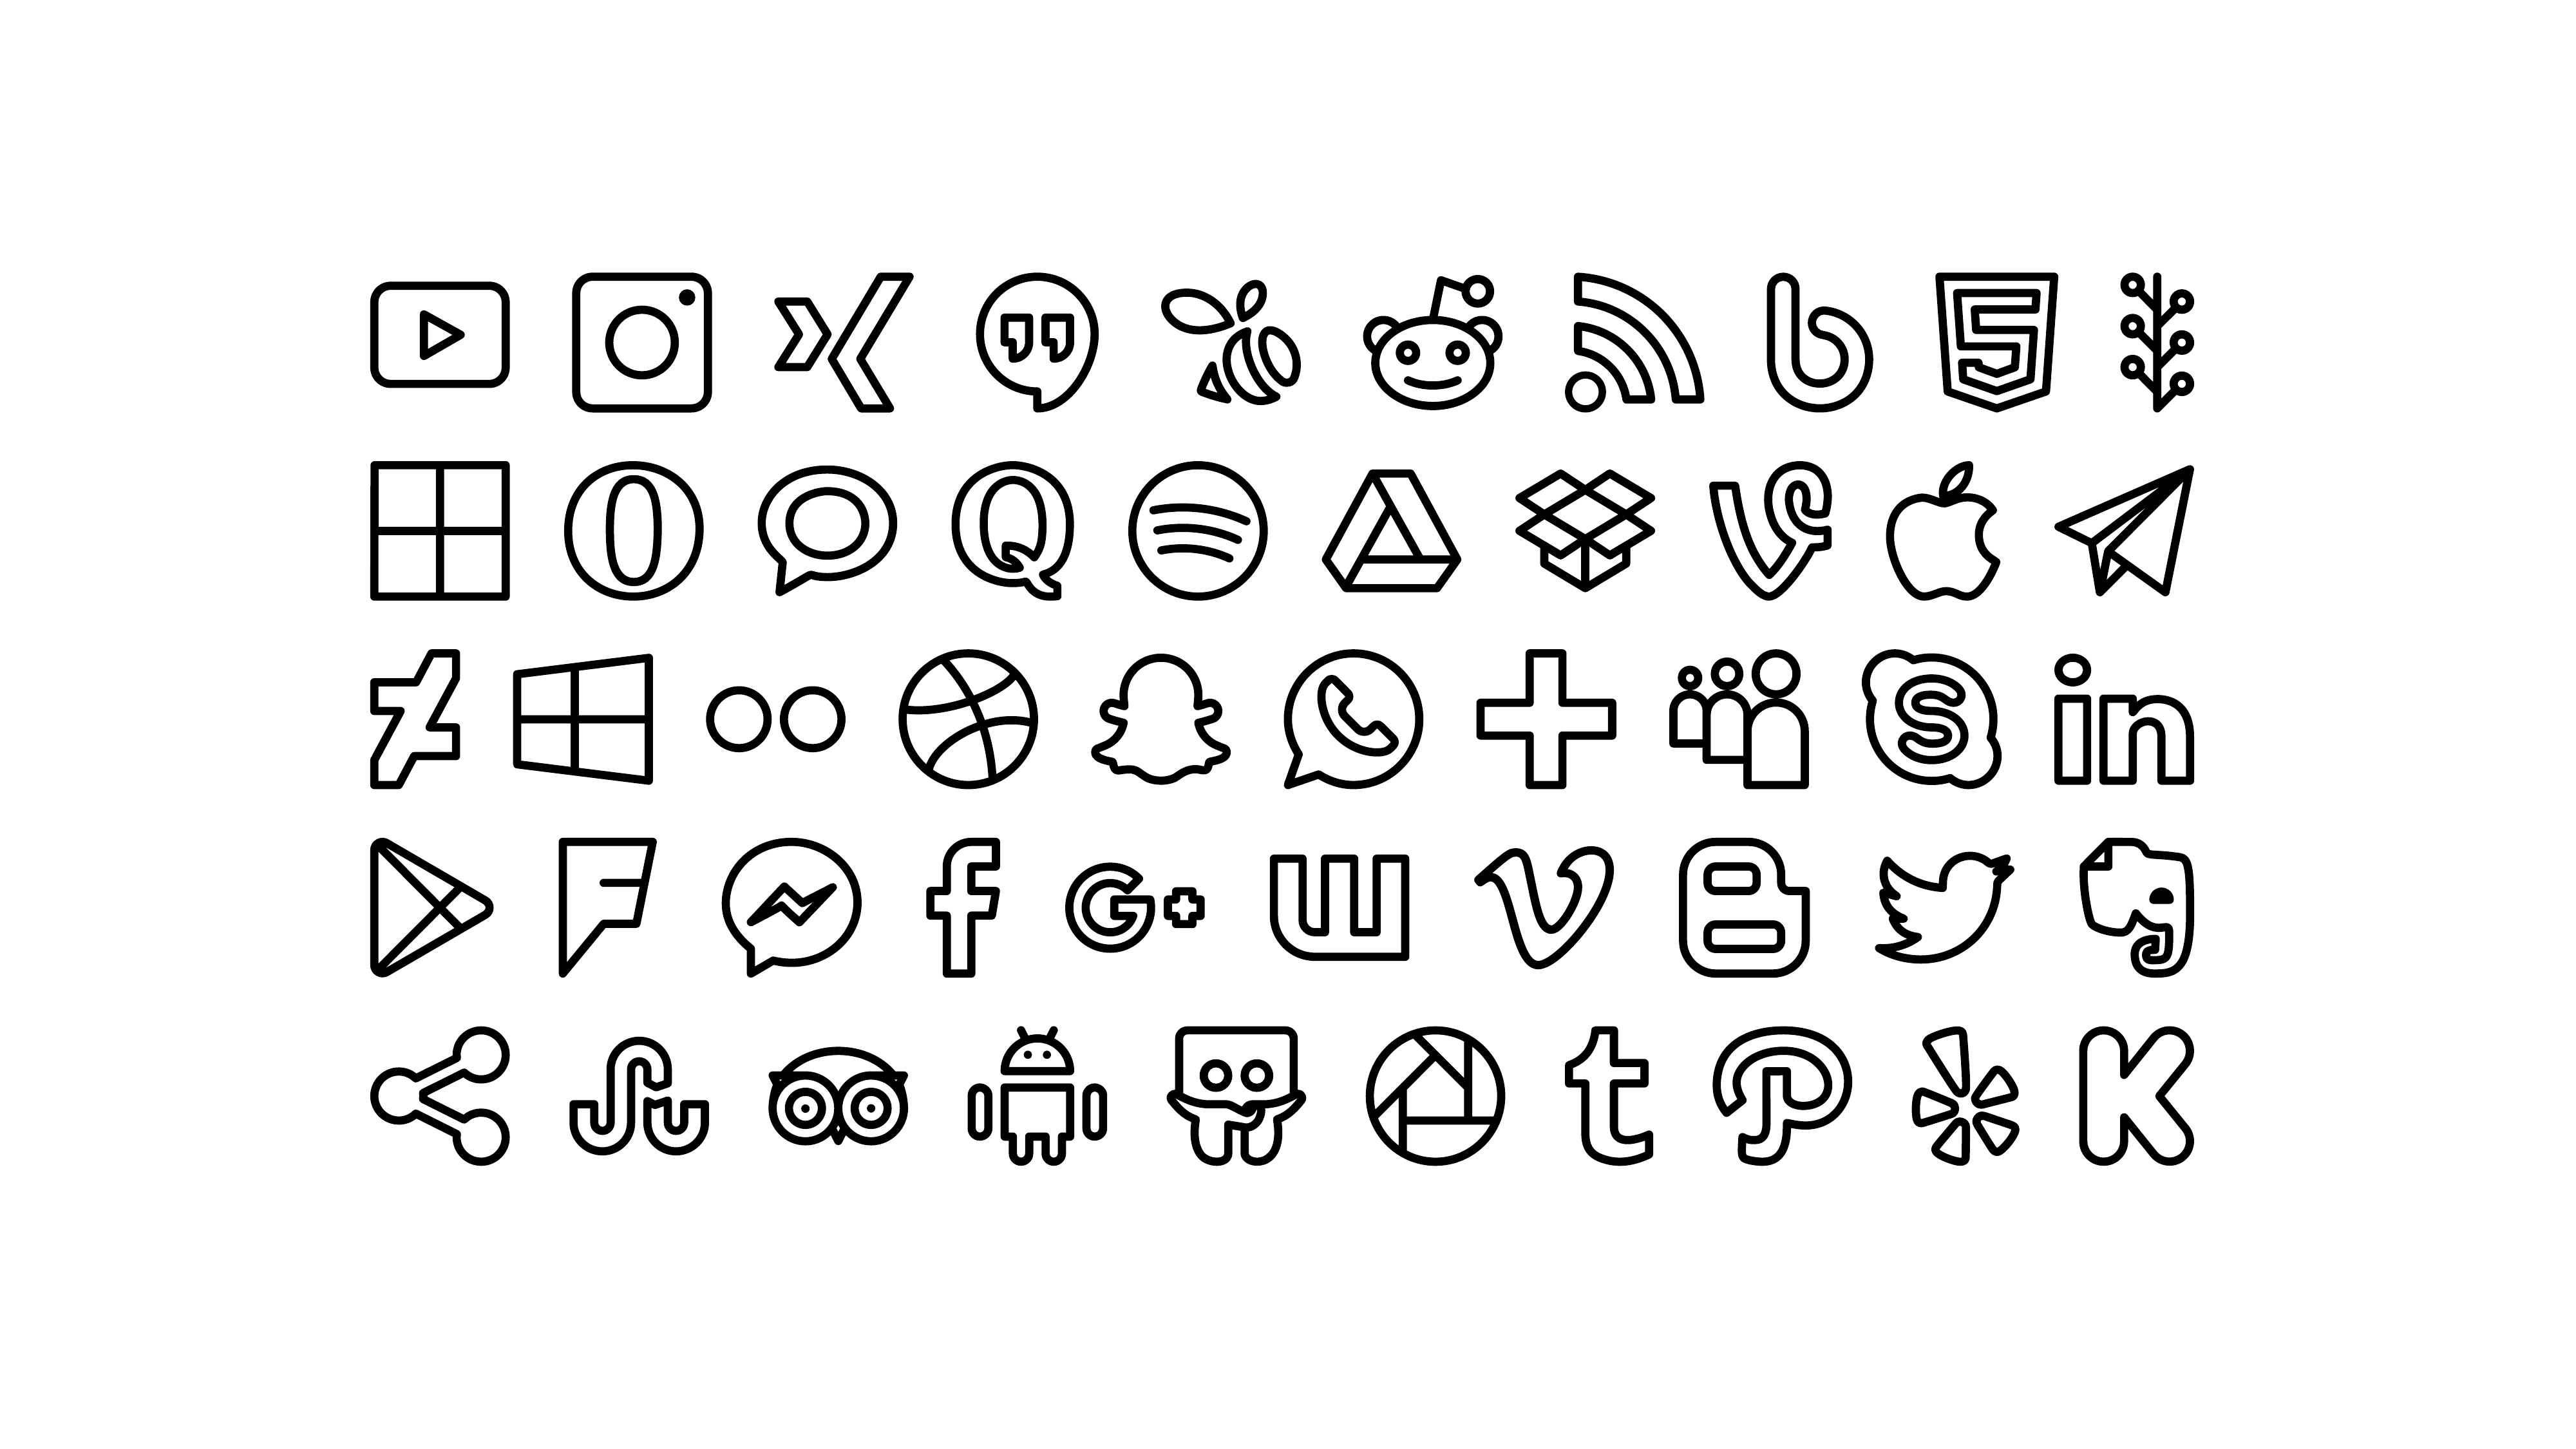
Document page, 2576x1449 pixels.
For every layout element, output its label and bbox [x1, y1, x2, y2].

text_box [768, 1046, 909, 1146]
text_box [1709, 461, 1832, 601]
text_box [1712, 1026, 1853, 1166]
text_box [1000, 1026, 1075, 1075]
text_box [1258, 326, 1301, 387]
text_box [1669, 649, 1809, 790]
text_box [1161, 289, 1235, 335]
text_box [1091, 653, 1231, 785]
text_box [774, 297, 832, 372]
text_box [564, 461, 704, 601]
text_box [1766, 272, 1873, 413]
text_box [2054, 653, 2092, 687]
text_box [1222, 327, 1281, 406]
text_box [370, 649, 460, 790]
text_box [1363, 274, 1503, 410]
text_box [1875, 851, 2014, 964]
text_box [370, 461, 510, 601]
text_box [2120, 272, 2195, 413]
text_box [1972, 1111, 2020, 1157]
text_box [1565, 371, 1606, 413]
text_box [976, 272, 1099, 413]
text_box [1269, 854, 1410, 961]
text_box [1236, 279, 1267, 323]
text_box [1082, 1083, 1108, 1141]
text_box [2099, 694, 2195, 785]
text_box [1321, 469, 1462, 592]
text_box [2079, 837, 2195, 978]
text_box [779, 686, 846, 753]
text_box [955, 465, 1070, 597]
text_box [757, 465, 898, 596]
text_box [1515, 469, 1656, 592]
text_box [1166, 1026, 1307, 1166]
text_box [1573, 272, 1705, 404]
text_box [1197, 361, 1232, 404]
text_box [1164, 887, 1205, 929]
text_box [828, 272, 914, 413]
text_box [370, 1026, 510, 1166]
text_box [926, 837, 1000, 978]
text_box [2054, 694, 2092, 785]
text_box [643, 1096, 709, 1156]
text_box [1886, 461, 2001, 601]
text_box [569, 1036, 672, 1156]
text_box [1931, 1117, 1971, 1166]
text_box [1679, 837, 1810, 978]
text_box [572, 272, 712, 413]
text_box [1911, 1087, 1960, 1128]
text_box [706, 686, 772, 753]
text_box [1971, 1065, 2019, 1109]
text_box [1861, 649, 2002, 790]
text_box [2054, 465, 2194, 597]
text_box [2079, 1026, 2194, 1166]
text_box [1283, 649, 1424, 790]
text_box [1474, 846, 1615, 970]
text_box [1565, 1026, 1654, 1166]
text_box [1476, 649, 1616, 790]
text_box [558, 837, 657, 978]
text_box [1065, 862, 1155, 953]
text_box [1922, 1026, 1971, 1098]
text_box [898, 649, 1038, 790]
text_box [513, 654, 653, 785]
text_box [1365, 1026, 1506, 1166]
text_box [967, 1083, 993, 1141]
text_box [370, 281, 510, 388]
text_box [721, 837, 862, 978]
text_box [370, 837, 494, 978]
text_box [1000, 1083, 1075, 1166]
text_box [1935, 272, 2059, 413]
text_box [1128, 461, 1268, 601]
